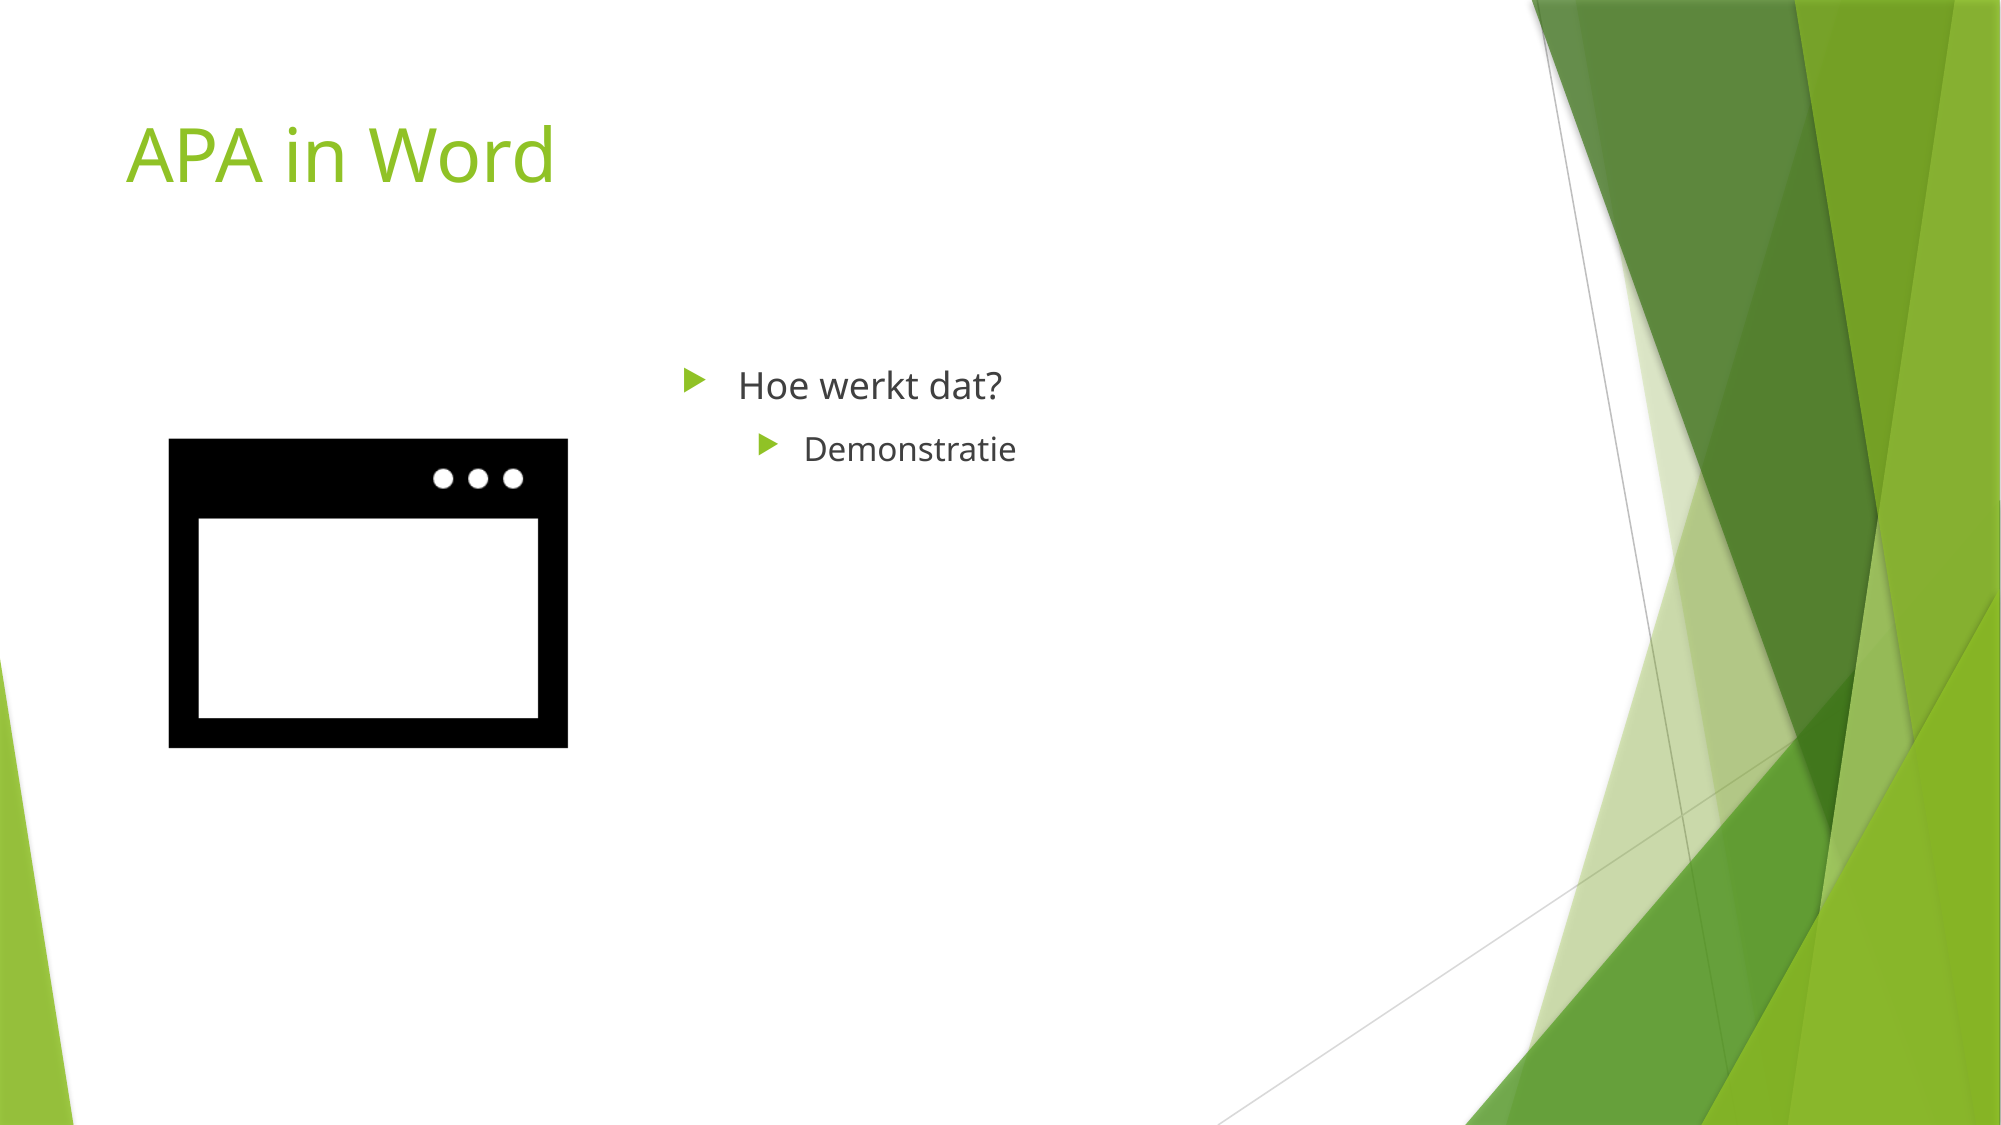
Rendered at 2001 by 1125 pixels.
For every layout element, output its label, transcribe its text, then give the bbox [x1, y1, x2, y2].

picture [128, 353, 609, 834]
list Hoe werkt dat? Demonstratie [666, 354, 1521, 992]
title APA in Word [111, 99, 1522, 317]
